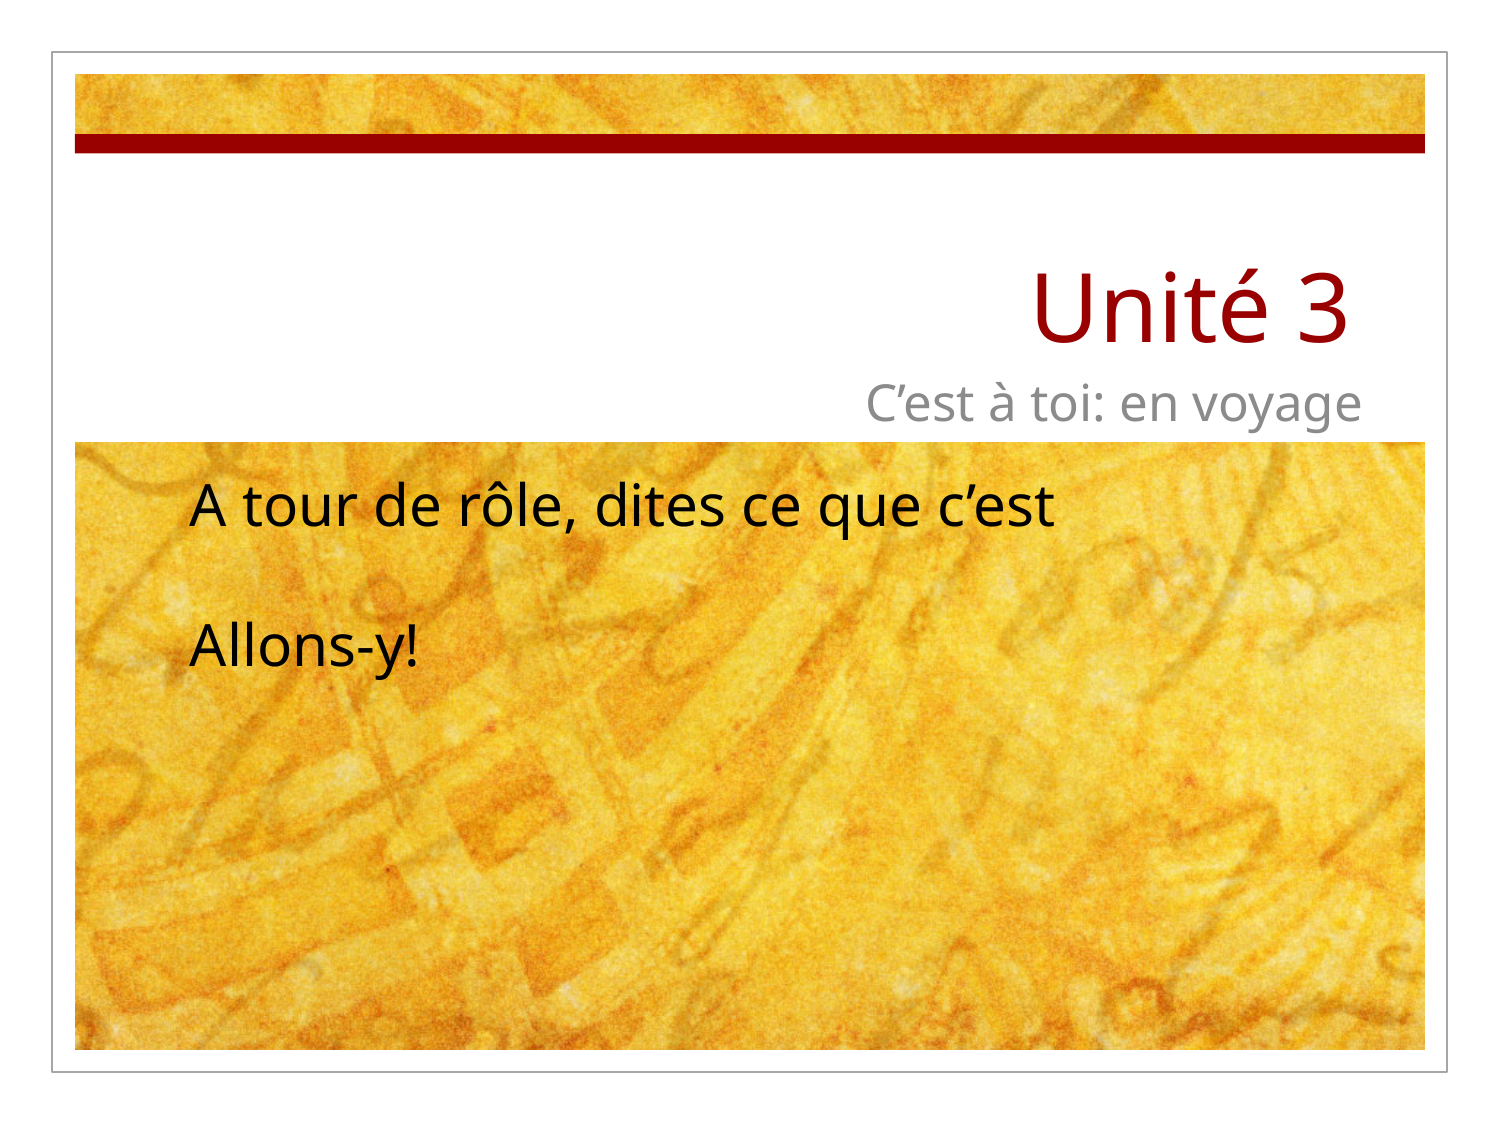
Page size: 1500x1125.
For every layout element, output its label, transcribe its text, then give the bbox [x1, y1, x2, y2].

picture [75, 442, 1425, 1050]
picture [75, 74, 1425, 134]
subtitle C’est à toi: en voyage [112, 362, 1392, 439]
title Unité 3 [112, 158, 1392, 362]
text_box A tour de rôle, dites ce que c’est Allons-y! [175, 460, 1322, 686]
